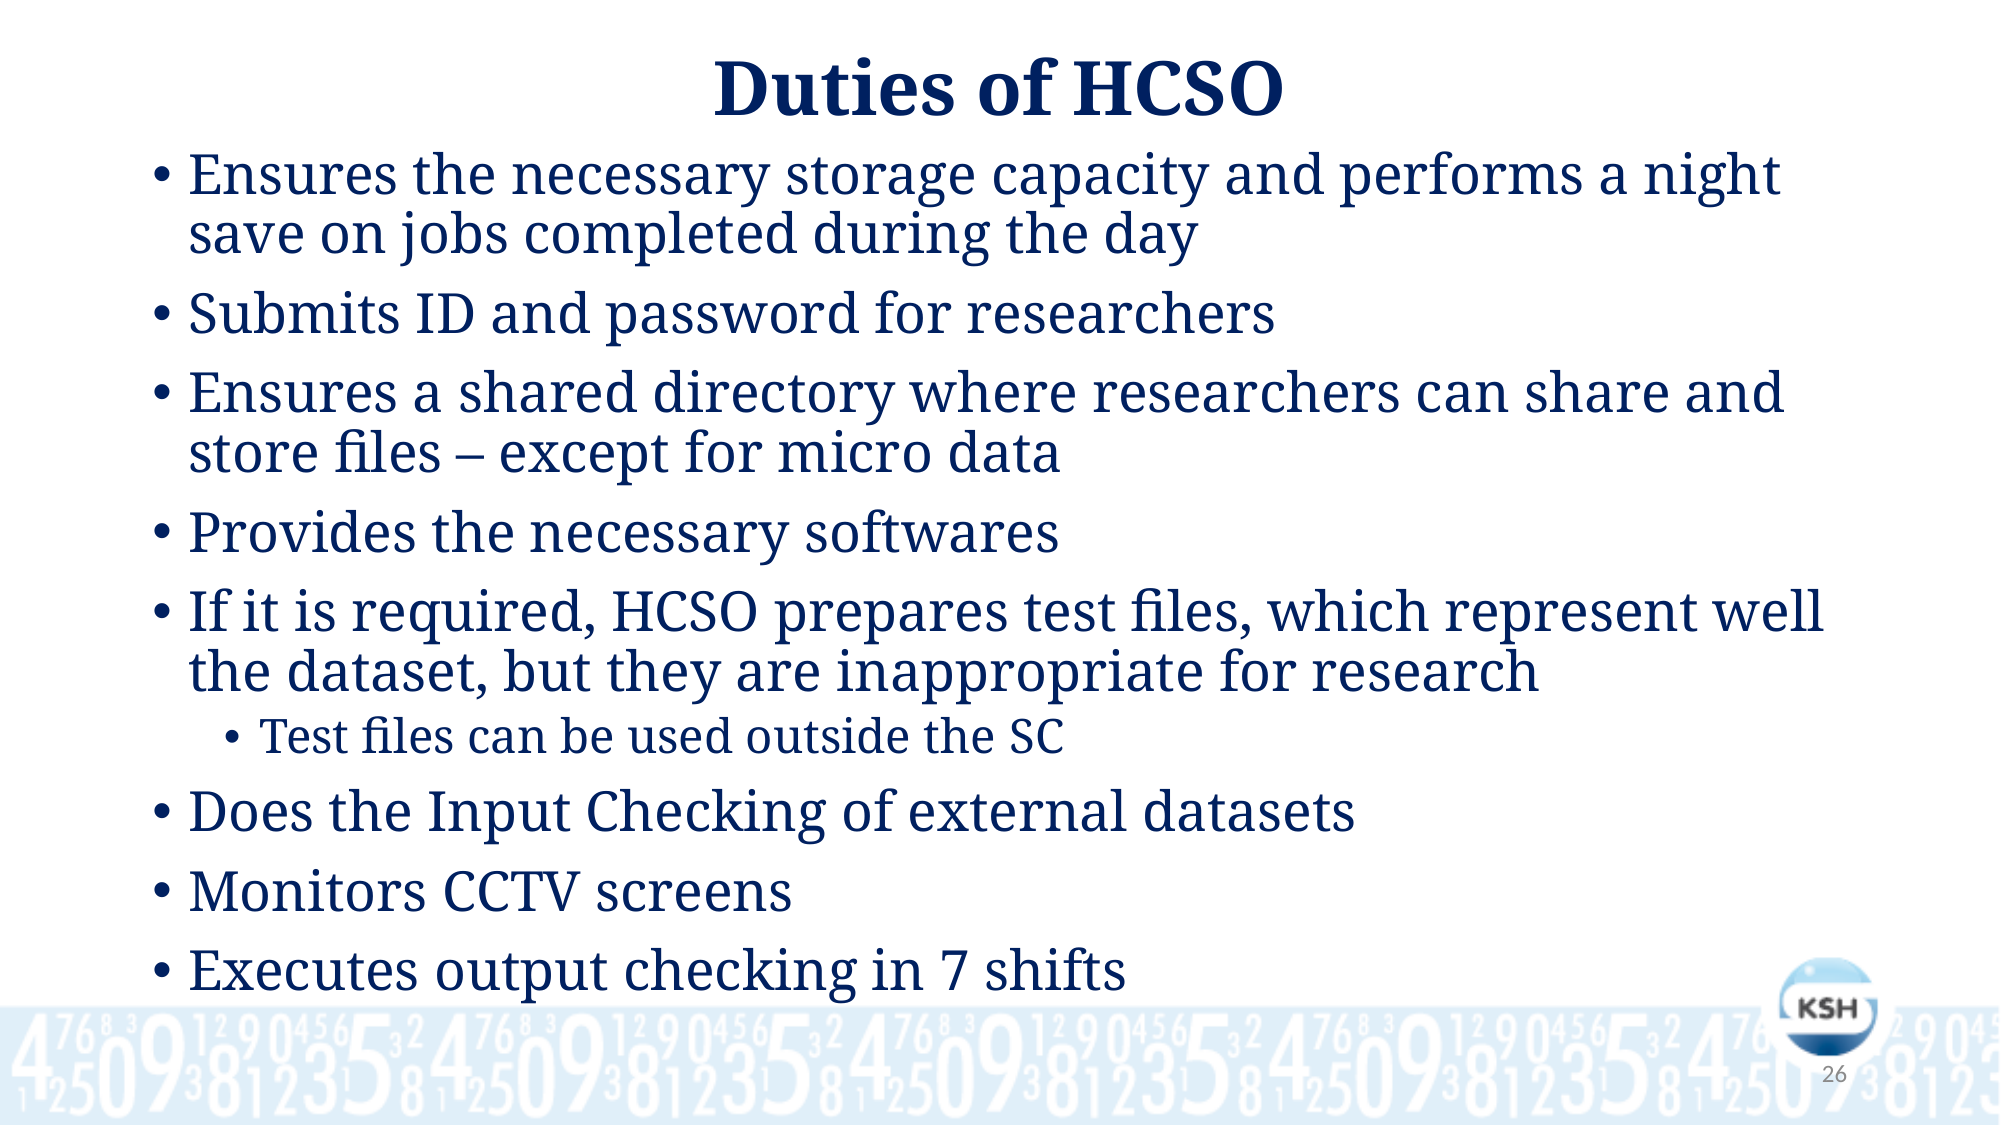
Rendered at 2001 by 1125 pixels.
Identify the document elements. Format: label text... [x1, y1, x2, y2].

list Ensures the necessary storage capacity and performs a night save on jobs completed during the day Submits ID and password for researchers Ensures a shared directory where researchers can share and store files – except for micro data Provides the necessary softwares If it is required, HCSO prepares test files, which represent well the dataset, but they are inappropriate for research Test files can be used outside the SC Does the Input Checking of external datasets Monitors CCTV screens Executes output checking in 7 shifts [137, 139, 1863, 1014]
picture [0, 0, 2001, 1125]
slide_number 26 [1412, 1042, 1863, 1103]
text_box Duties of HCSO [0, 33, 2000, 138]
